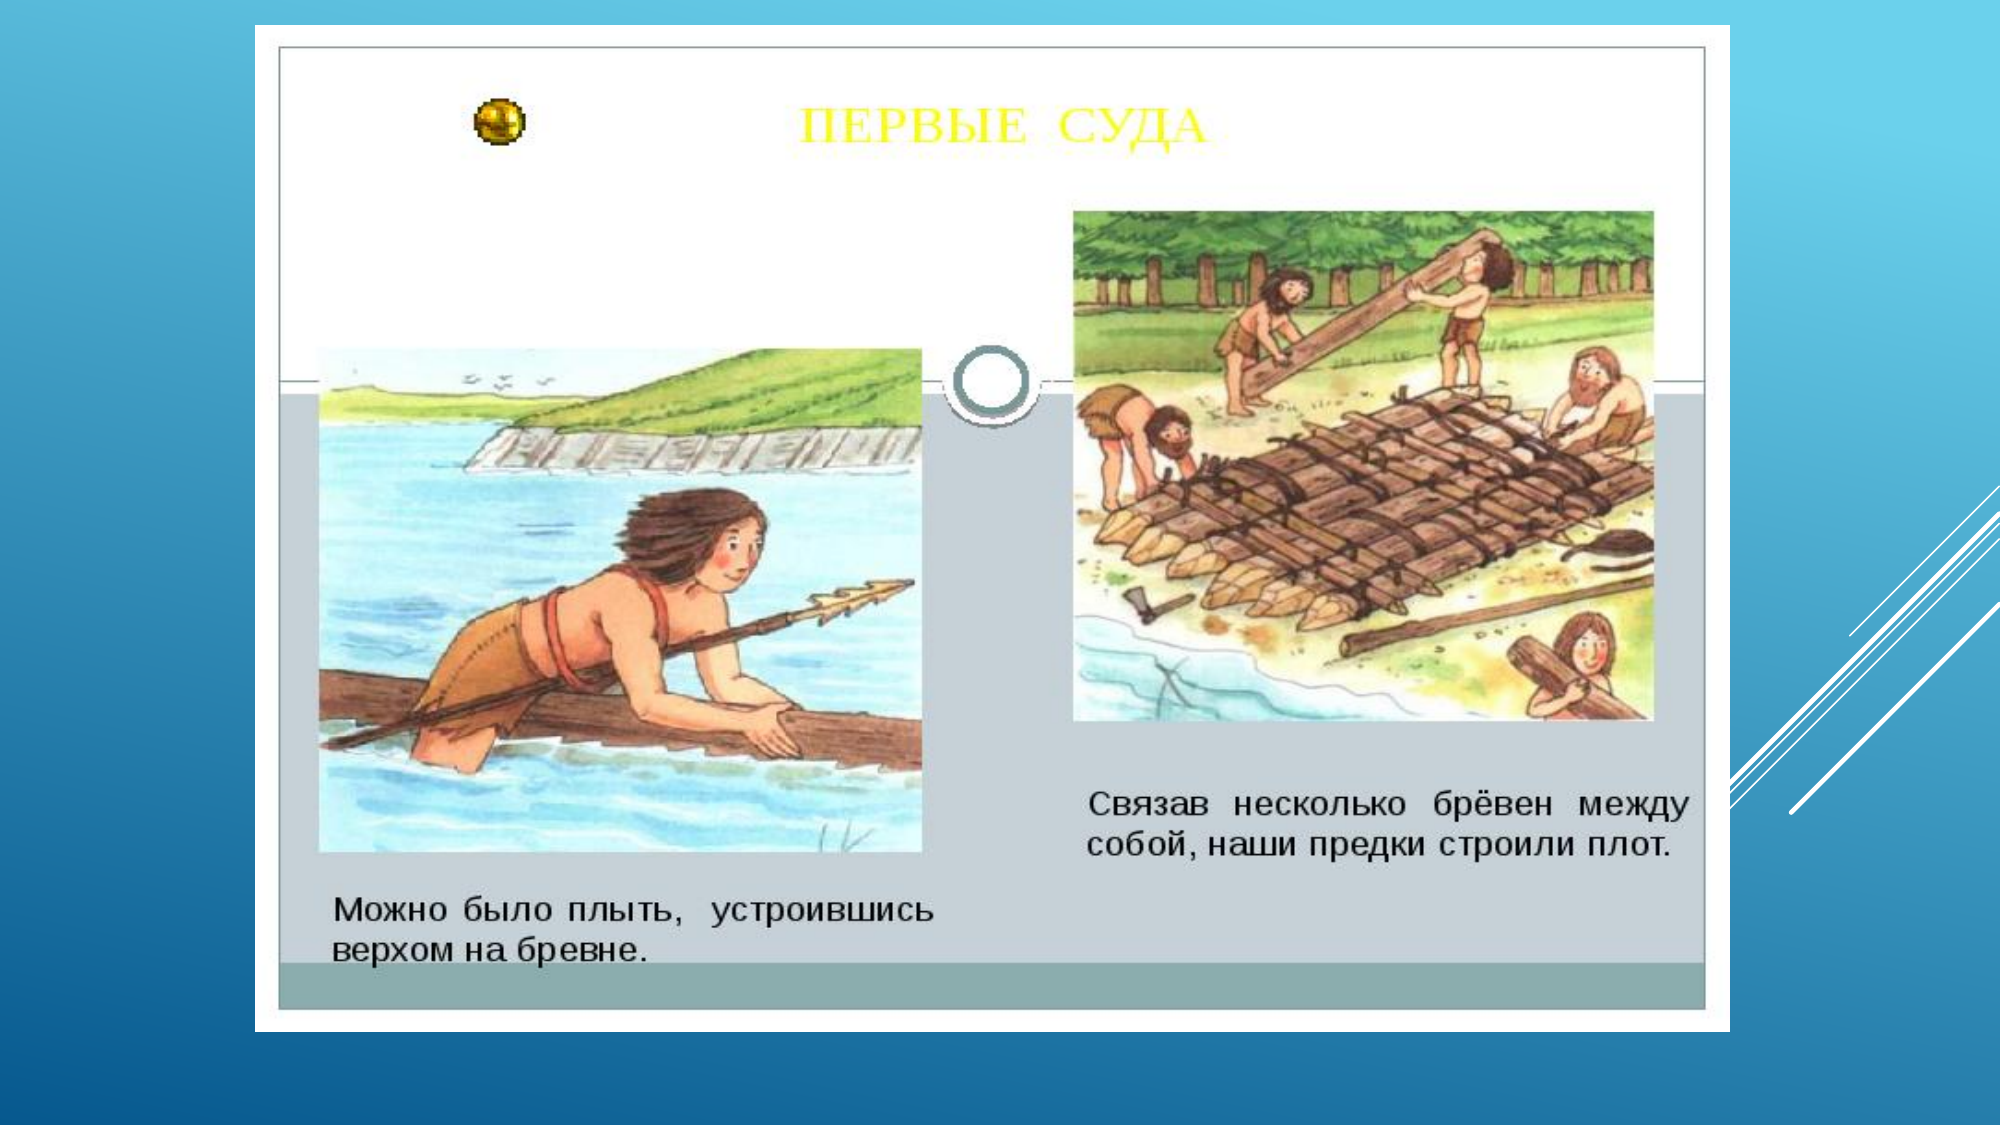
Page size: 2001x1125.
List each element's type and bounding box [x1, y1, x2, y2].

picture [255, 25, 1730, 1032]
